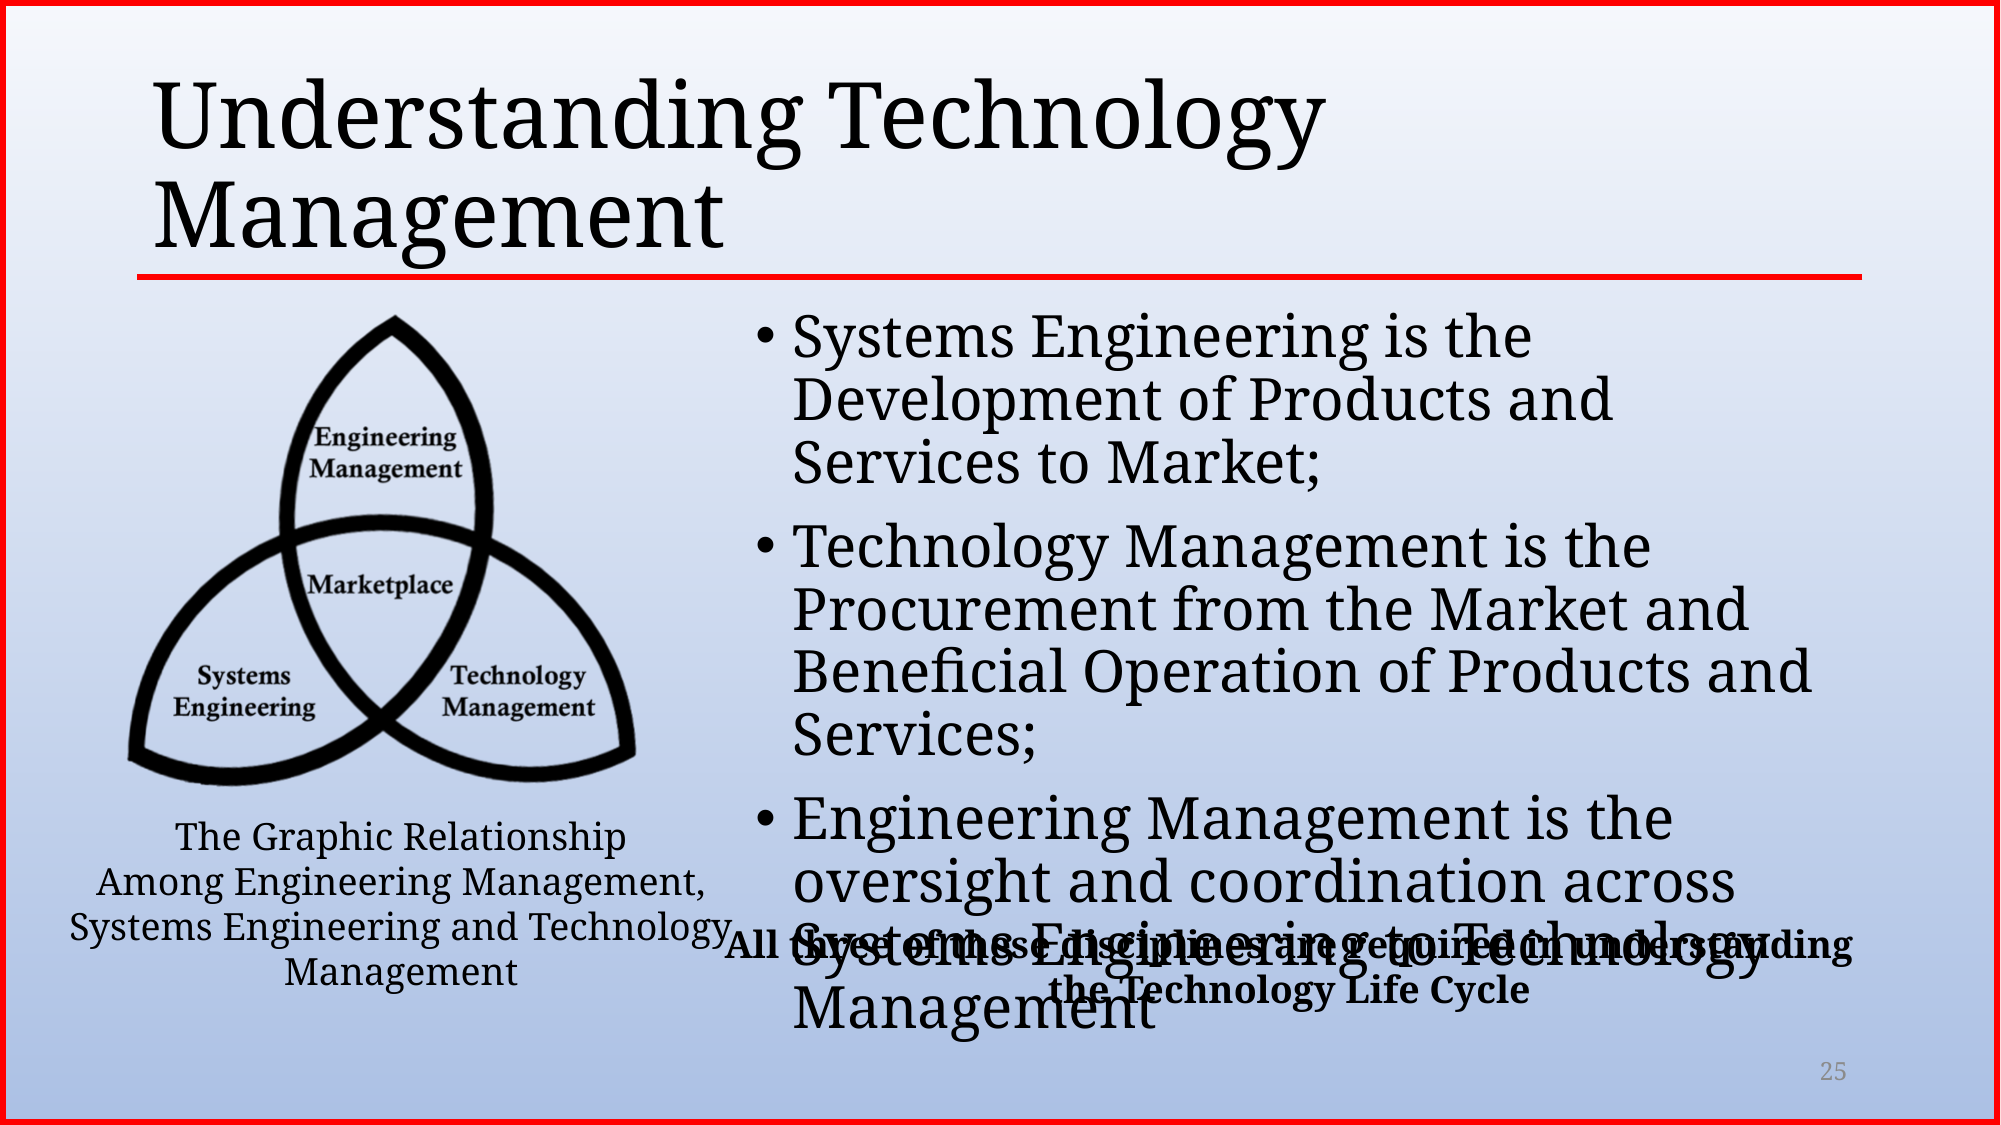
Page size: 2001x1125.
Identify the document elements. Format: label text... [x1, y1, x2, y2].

text_box The Graphic Relationship Among Engineering Management, Systems Engineering and Technology Management [54, 805, 748, 1001]
slide_number 25 [1412, 1042, 1863, 1103]
title Understanding Technology Management [137, 59, 1863, 278]
text_box All three of these disciplines are required in understanding the Technology Life Cycle [709, 913, 1869, 1019]
picture [119, 282, 692, 843]
list Systems Engineering is the Development of Products and Services to Market; Technology Management is the Procurement from the Market and Beneficial Operation of Products and Services; Engineering Management is the oversight and coordination across Systems Engineering to Technology Management [740, 299, 1863, 892]
